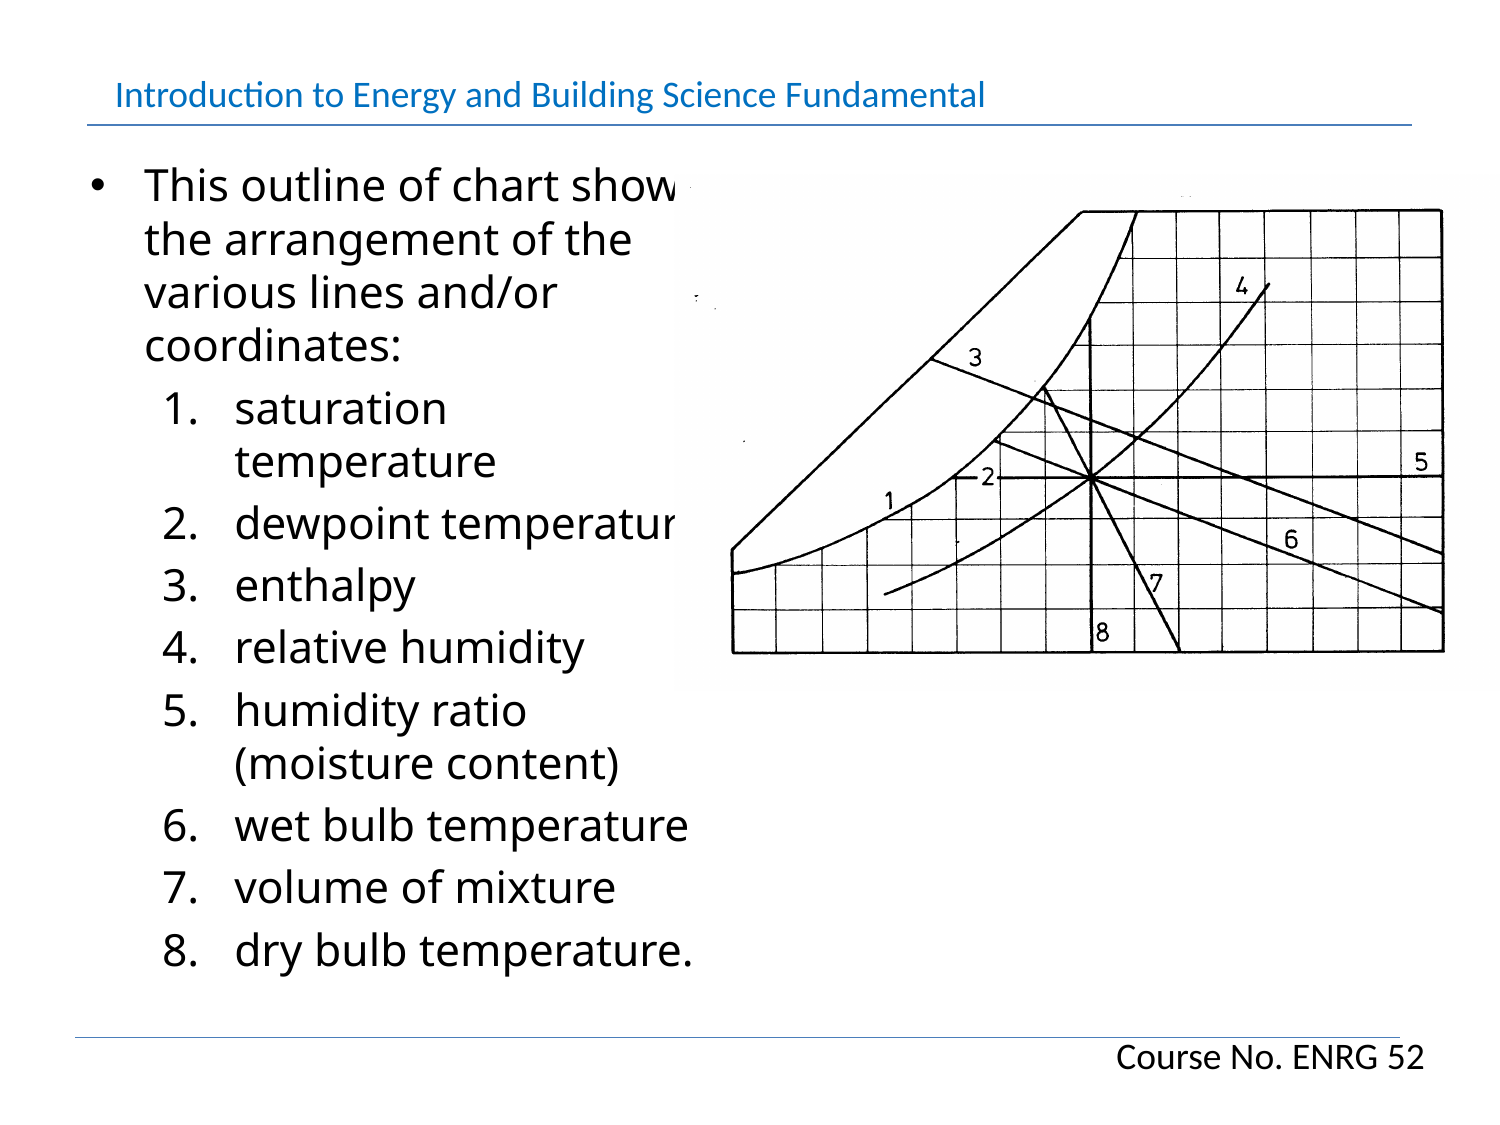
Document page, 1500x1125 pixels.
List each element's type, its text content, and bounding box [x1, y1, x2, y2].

list This outline of chart shows the arrangement of the various lines and/or coordinates: saturation temperature dewpoint temperature enthalpy relative humidity humidity ratio (moisture content) wet bulb temperature volume of mixture dry bulb temperature. [75, 149, 725, 1025]
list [674, 174, 1500, 691]
